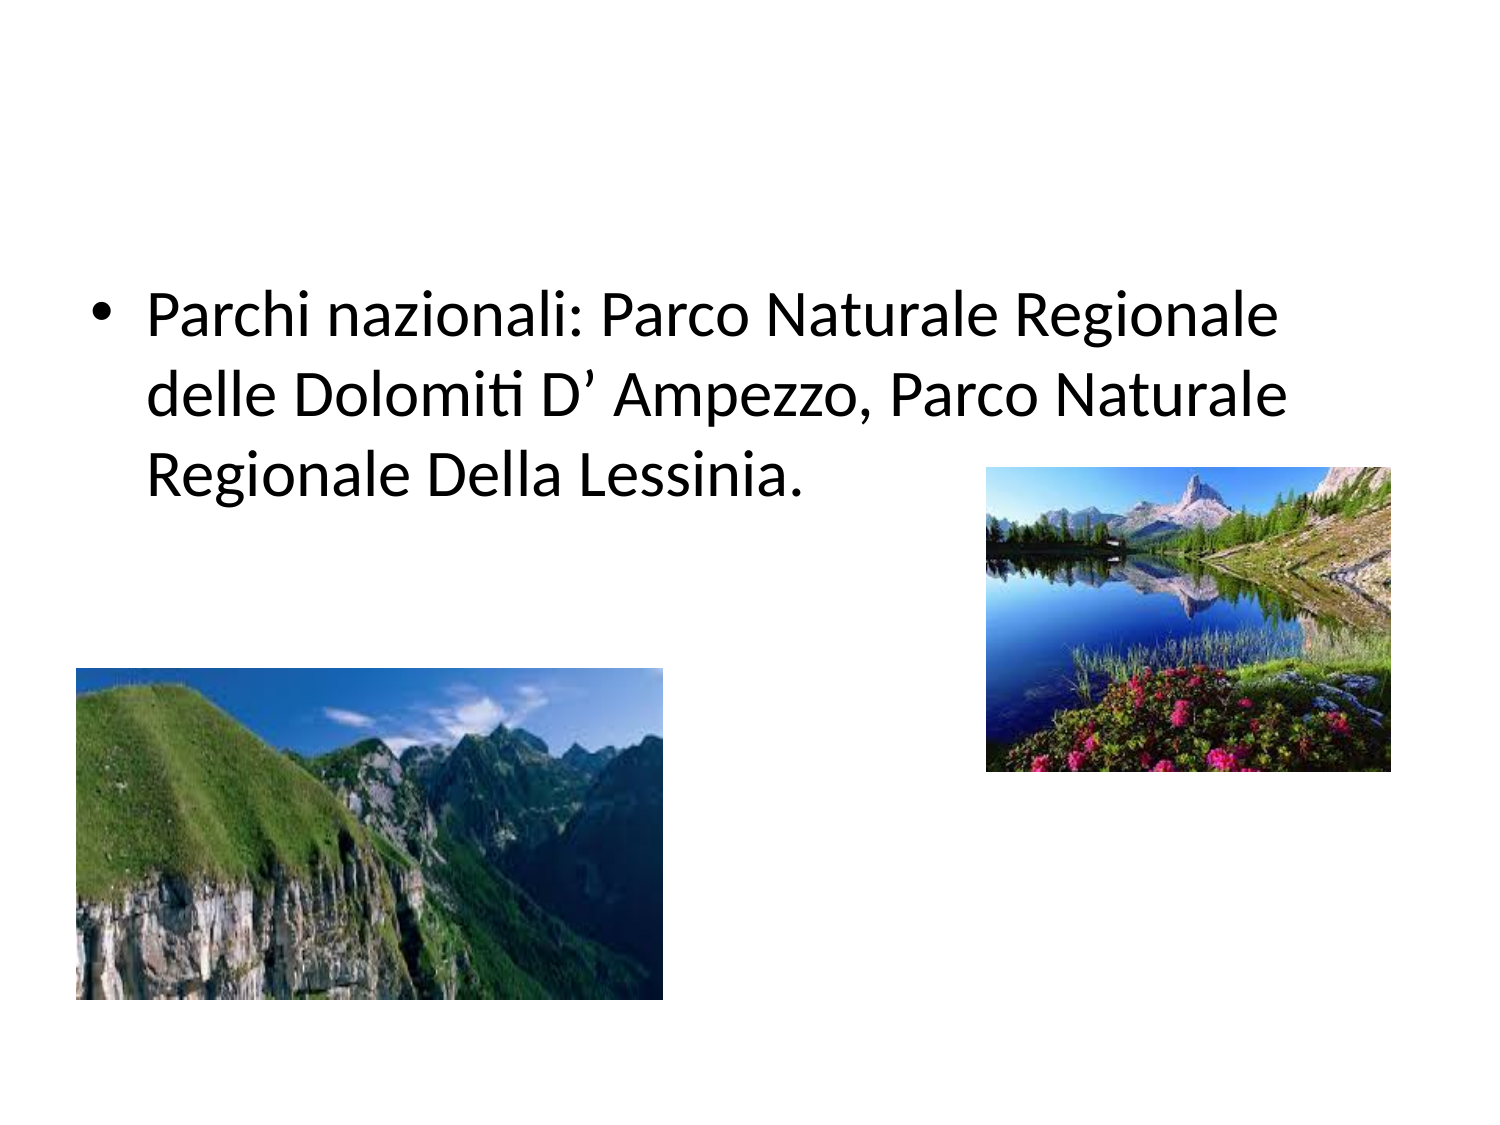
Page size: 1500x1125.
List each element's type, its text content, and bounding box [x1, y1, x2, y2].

list Parchi nazionali: Parco Naturale Regionale delle Dolomiti D’ Ampezzo, Parco Naturale Regionale Della Lessinia. [75, 262, 1425, 1005]
picture [985, 467, 1392, 772]
picture [76, 668, 663, 1000]
